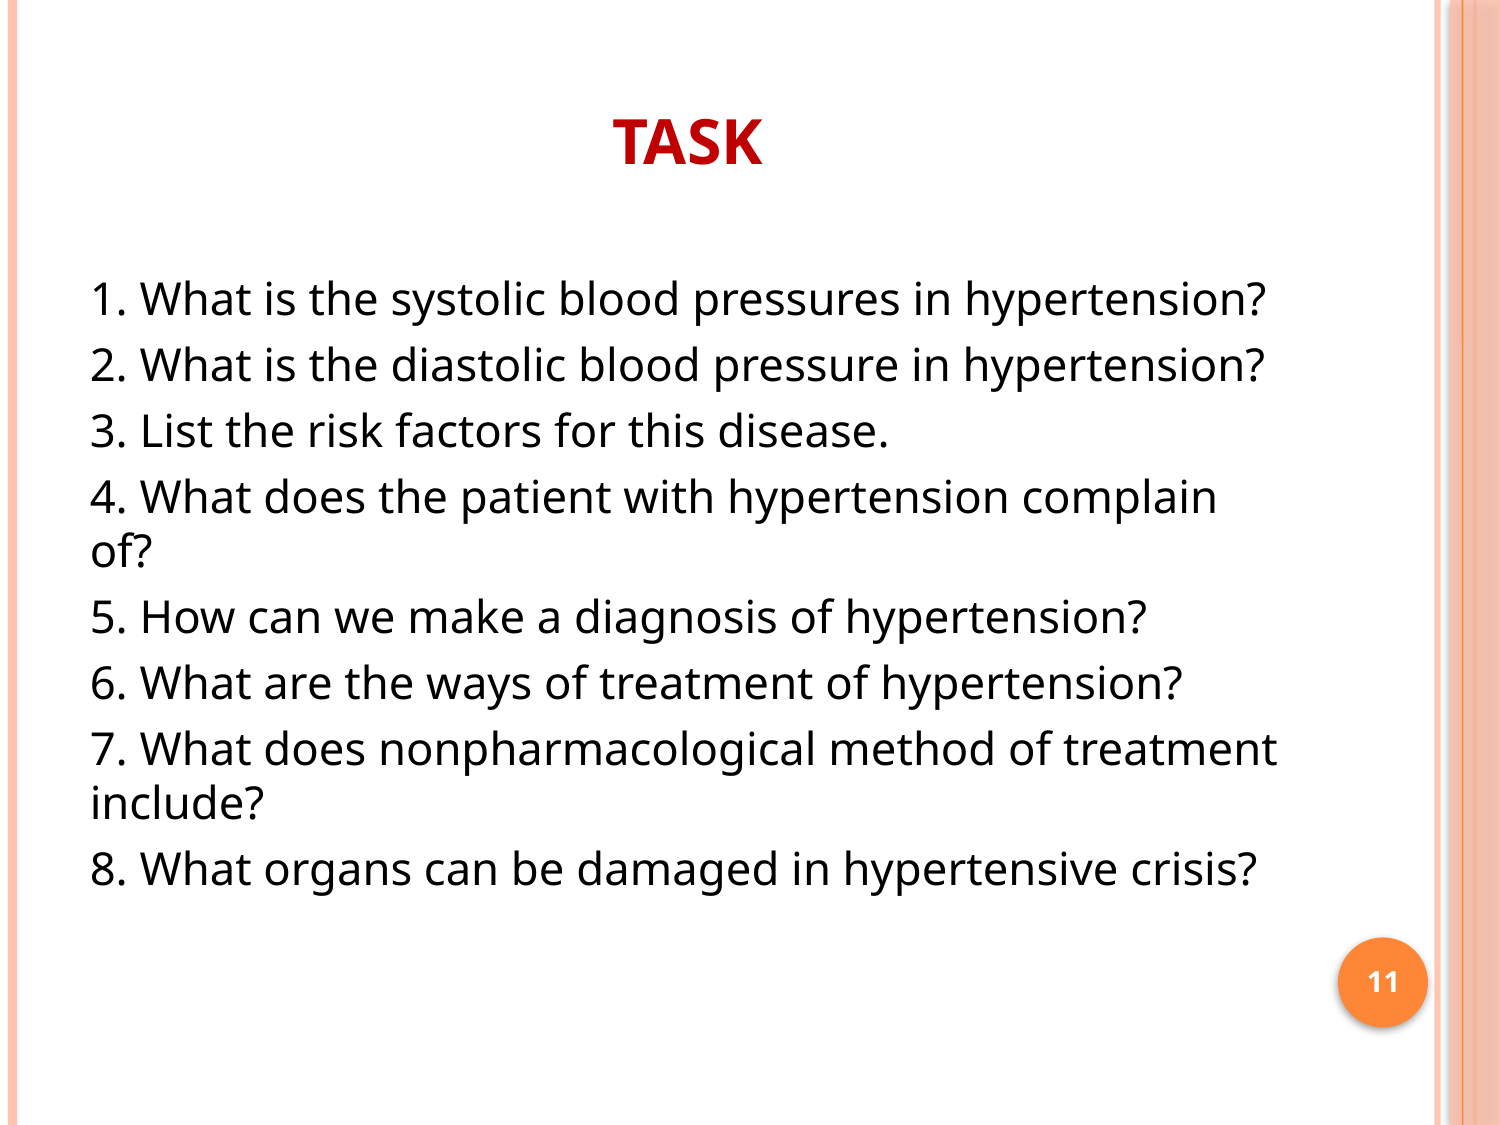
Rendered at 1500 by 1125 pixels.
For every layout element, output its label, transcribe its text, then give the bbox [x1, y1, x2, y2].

list 1. What is the systolic blood pressures in hypertension? 2. What is the diastolic blood pressure in hypertension? 3. List the risk factors for this disease. 4. What does the patient with hypertension complain of? 5. How can we make a diagnosis of hypertension? 6. What are the ways of treatment of hypertension? 7. What does nonpharmacological method of treatment include? 8. What organs can be damaged in hypertensive crisis? [75, 262, 1300, 1062]
title Task [75, 45, 1300, 185]
slide_number 11 [1333, 940, 1434, 1027]
